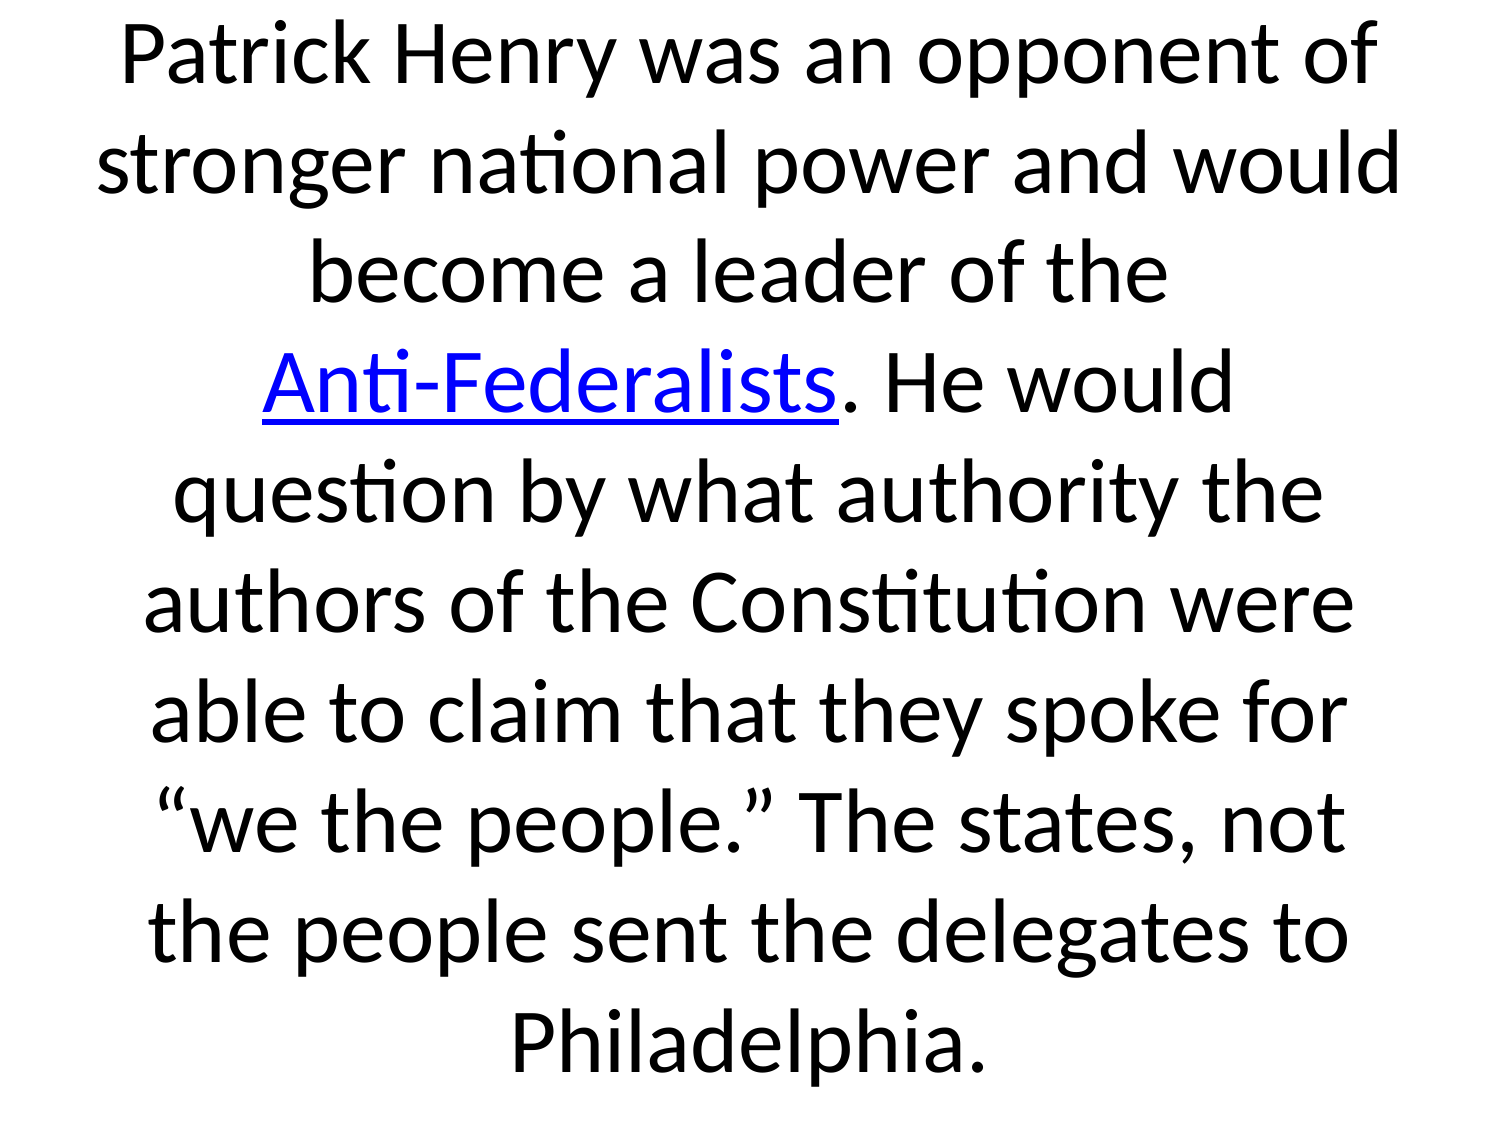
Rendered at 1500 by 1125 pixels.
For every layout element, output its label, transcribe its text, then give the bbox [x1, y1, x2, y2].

title Patrick Henry was an opponent of stronger national power and would become a leader of the Anti-Federalists. He would question by what authority the authors of the Constitution were able to claim that they spoke for “we the people.” The states, not the people sent the delegates to Philadelphia. [75, 45, 1425, 1038]
